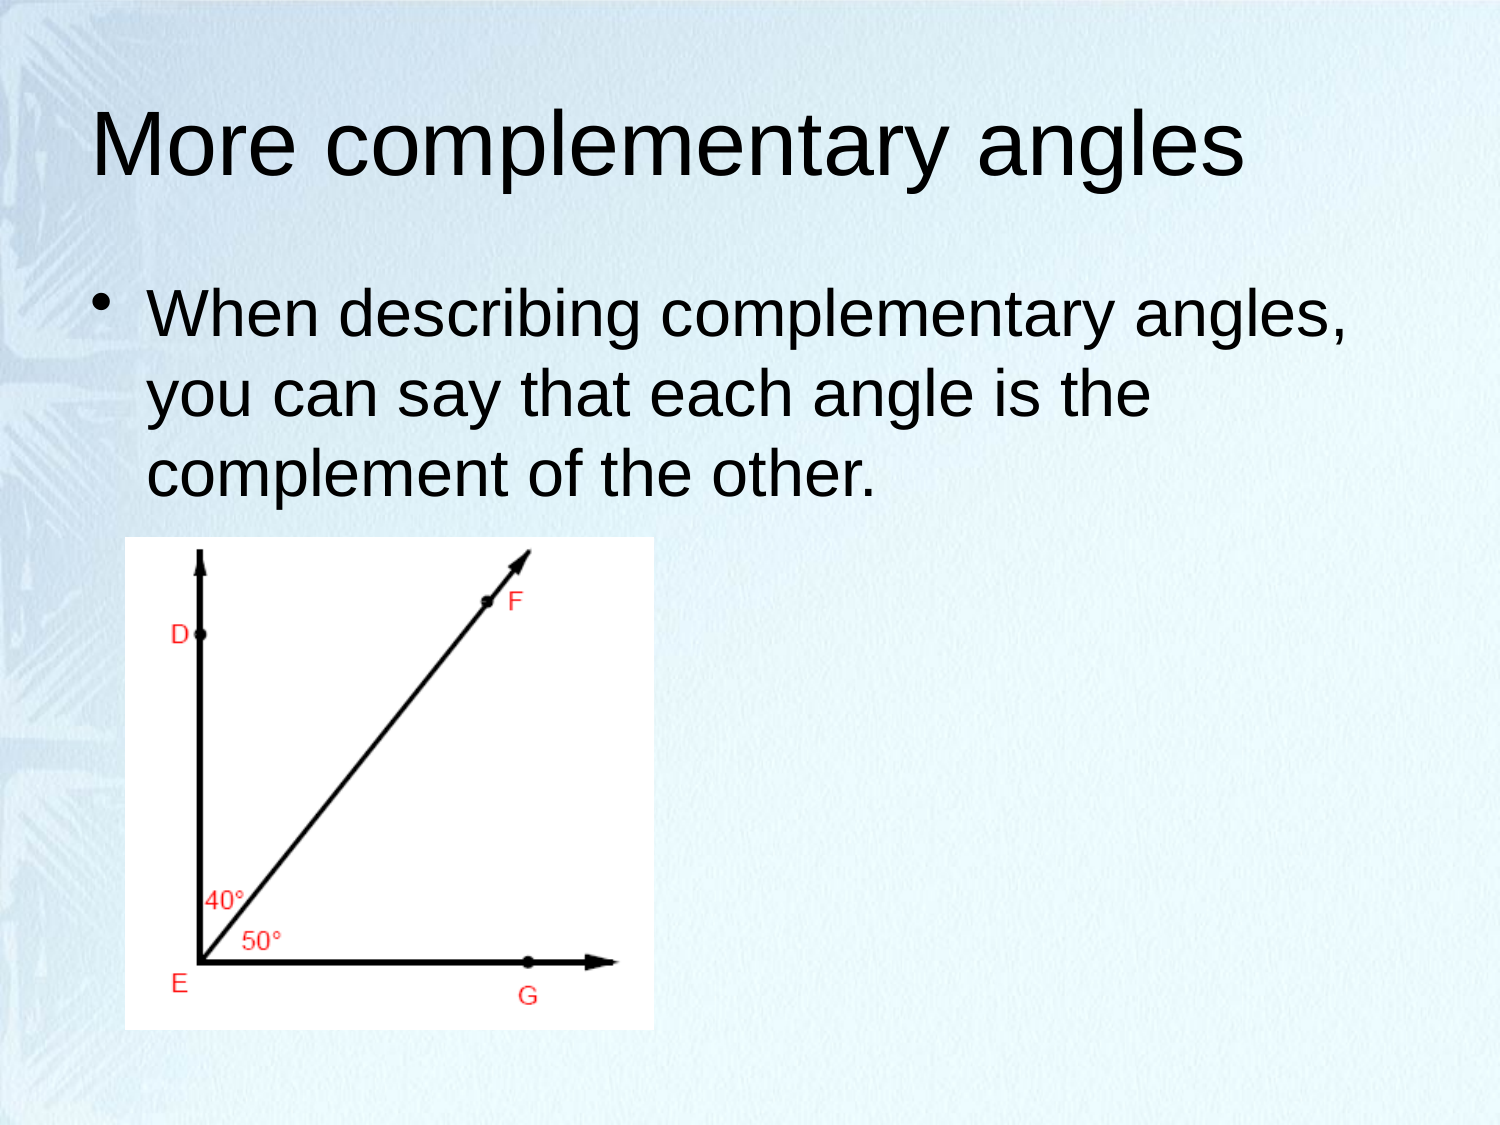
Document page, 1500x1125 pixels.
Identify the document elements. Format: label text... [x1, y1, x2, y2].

title More complementary angles [74, 44, 1426, 233]
picture [0, 0, 1500, 1125]
list When describing complementary angles, you can say that each angle is the complement of the other. [74, 262, 1426, 1006]
